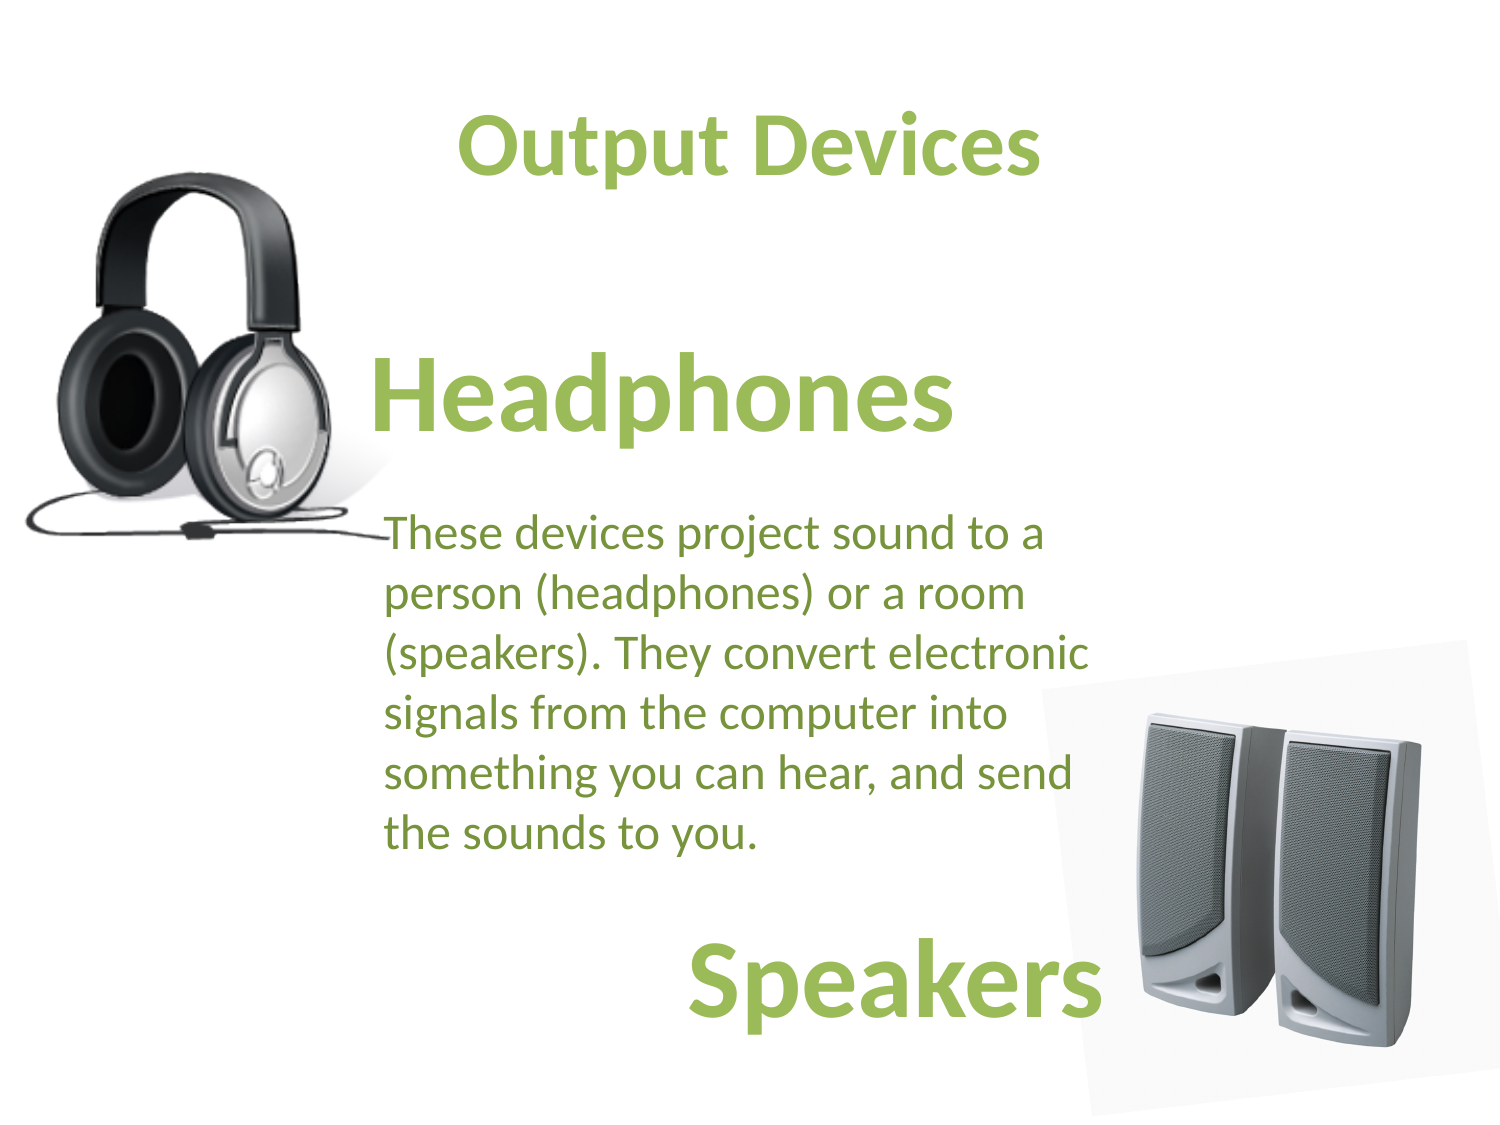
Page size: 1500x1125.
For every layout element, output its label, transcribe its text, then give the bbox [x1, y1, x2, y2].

picture [1063, 640, 1500, 1116]
text_box Speakers [672, 897, 1060, 1048]
picture [23, 166, 399, 543]
text_box These devices project sound to a person (headphones) or a room (speakers). They convert electronic signals from the computer into something you can hear, and send the sounds to you. [368, 492, 1158, 868]
text_box Headphones [402, 311, 972, 462]
title Output Devices [75, 45, 1425, 233]
